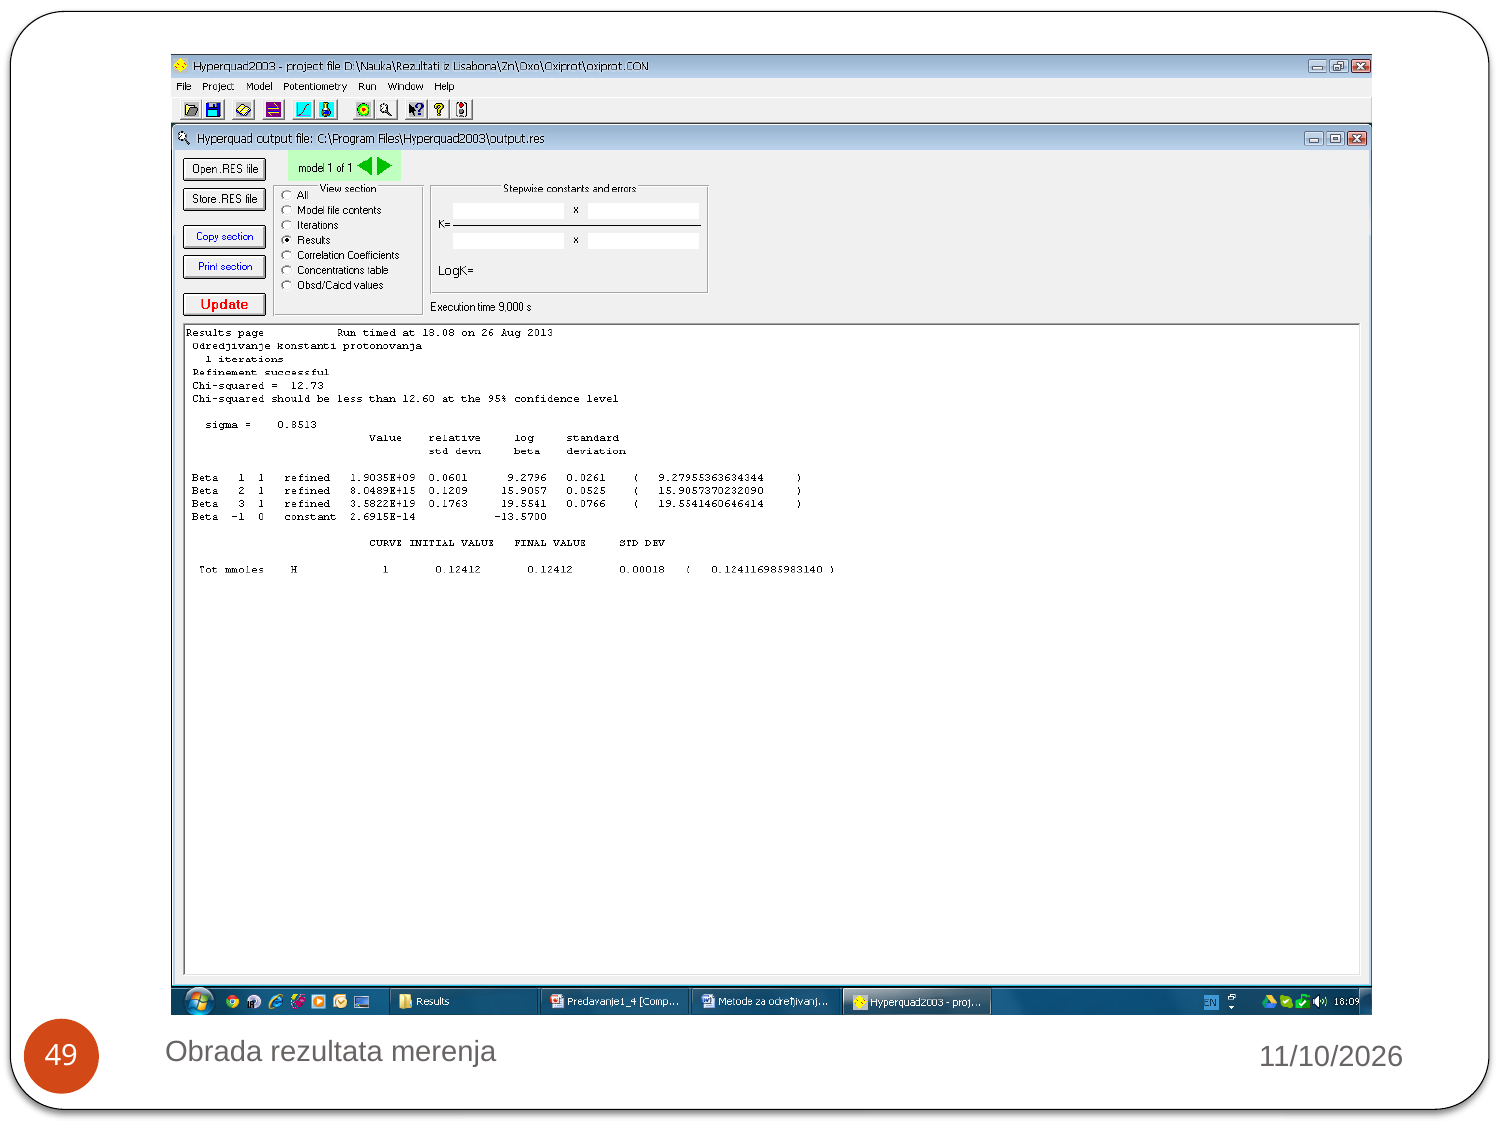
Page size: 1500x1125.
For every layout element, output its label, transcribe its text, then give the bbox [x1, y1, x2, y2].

picture [170, 54, 1372, 1015]
slide_number 49 [23, 1018, 99, 1094]
footer Obrada rezultata merenja [150, 1012, 800, 1088]
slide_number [1012, 1015, 1419, 1094]
